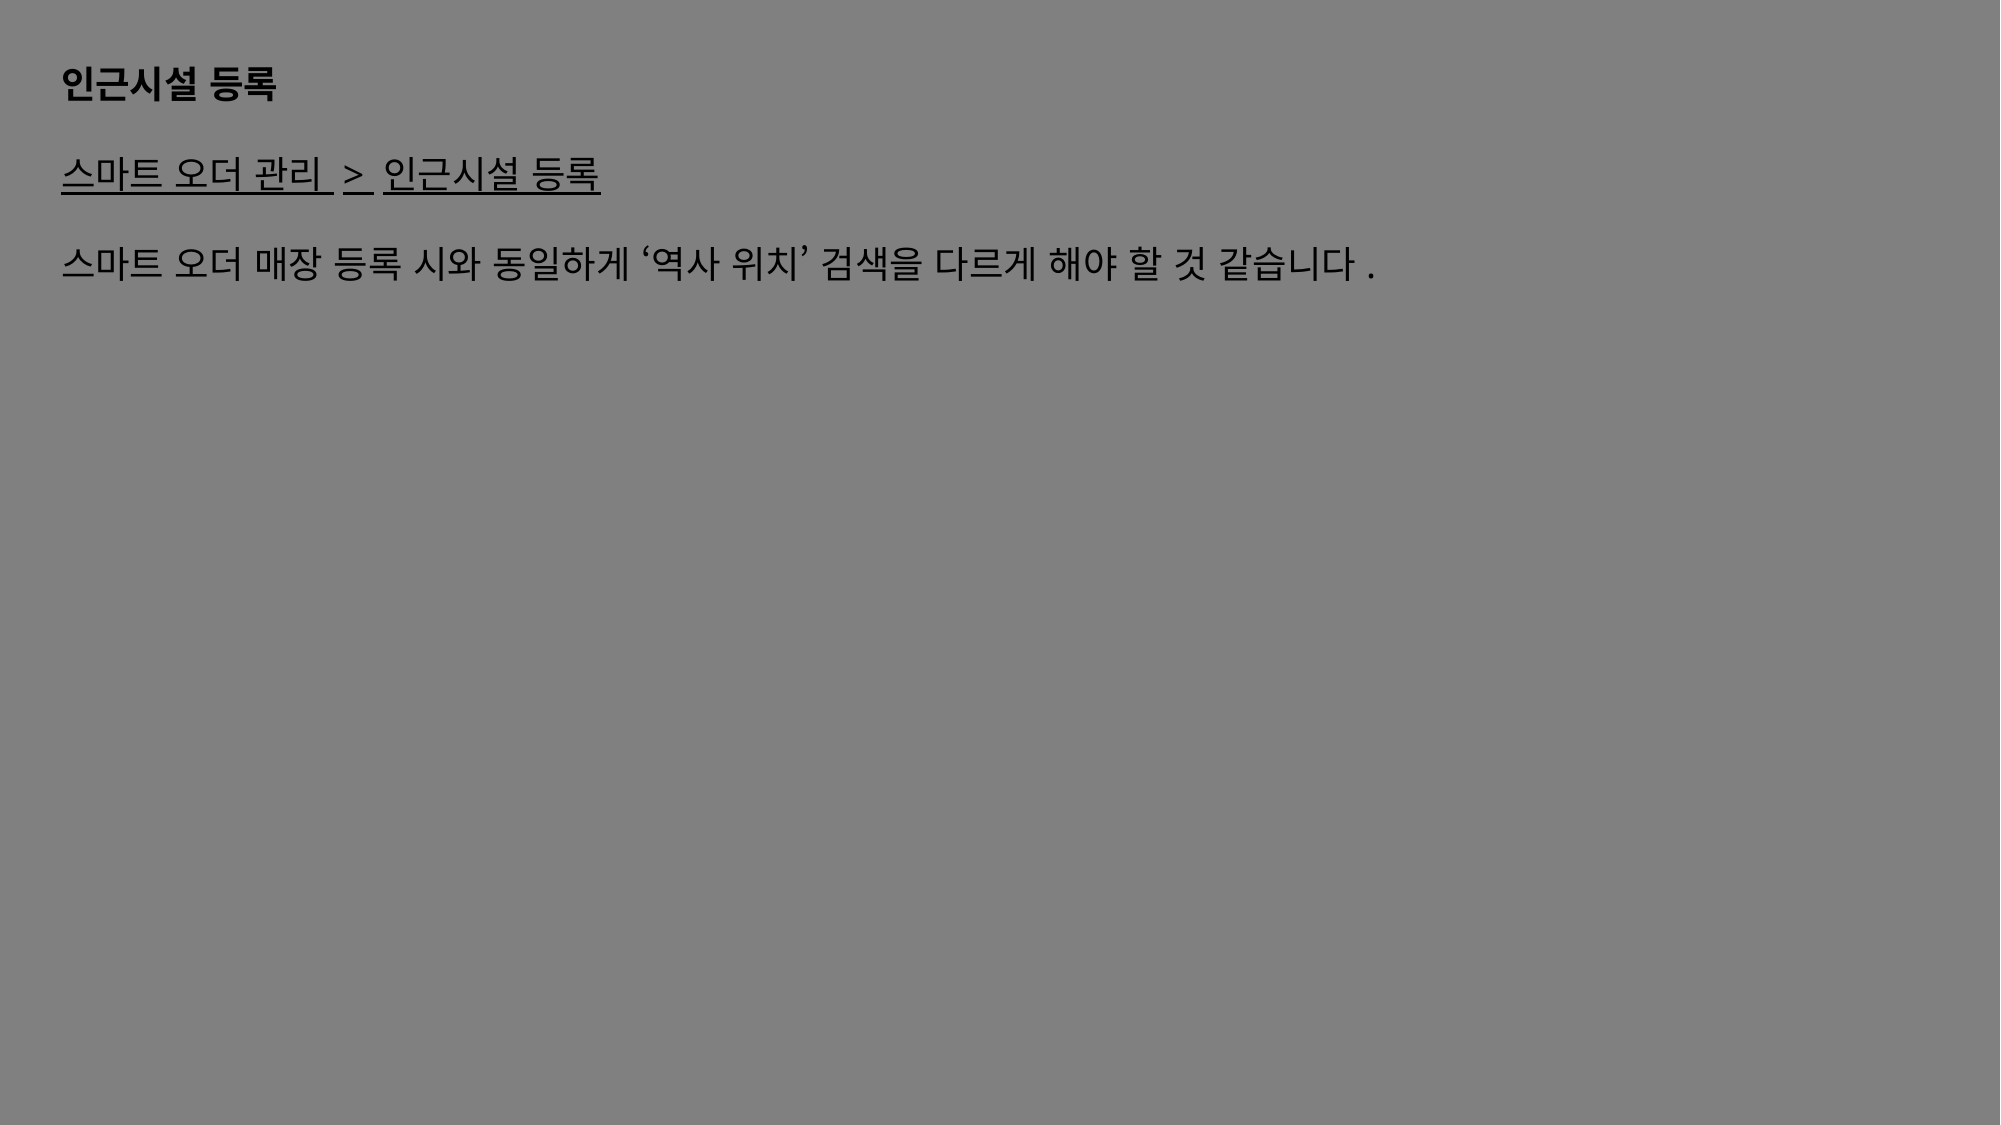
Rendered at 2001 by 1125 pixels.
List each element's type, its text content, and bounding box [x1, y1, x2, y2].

text_box 인근시설 등록 스마트 오더 관리 > 인근시설 등록 스마트 오더 매장 등록 시와 동일하게 ‘역사 위치’ 검색을 다르게 해야 할 것 같습니다. [46, 54, 1506, 339]
